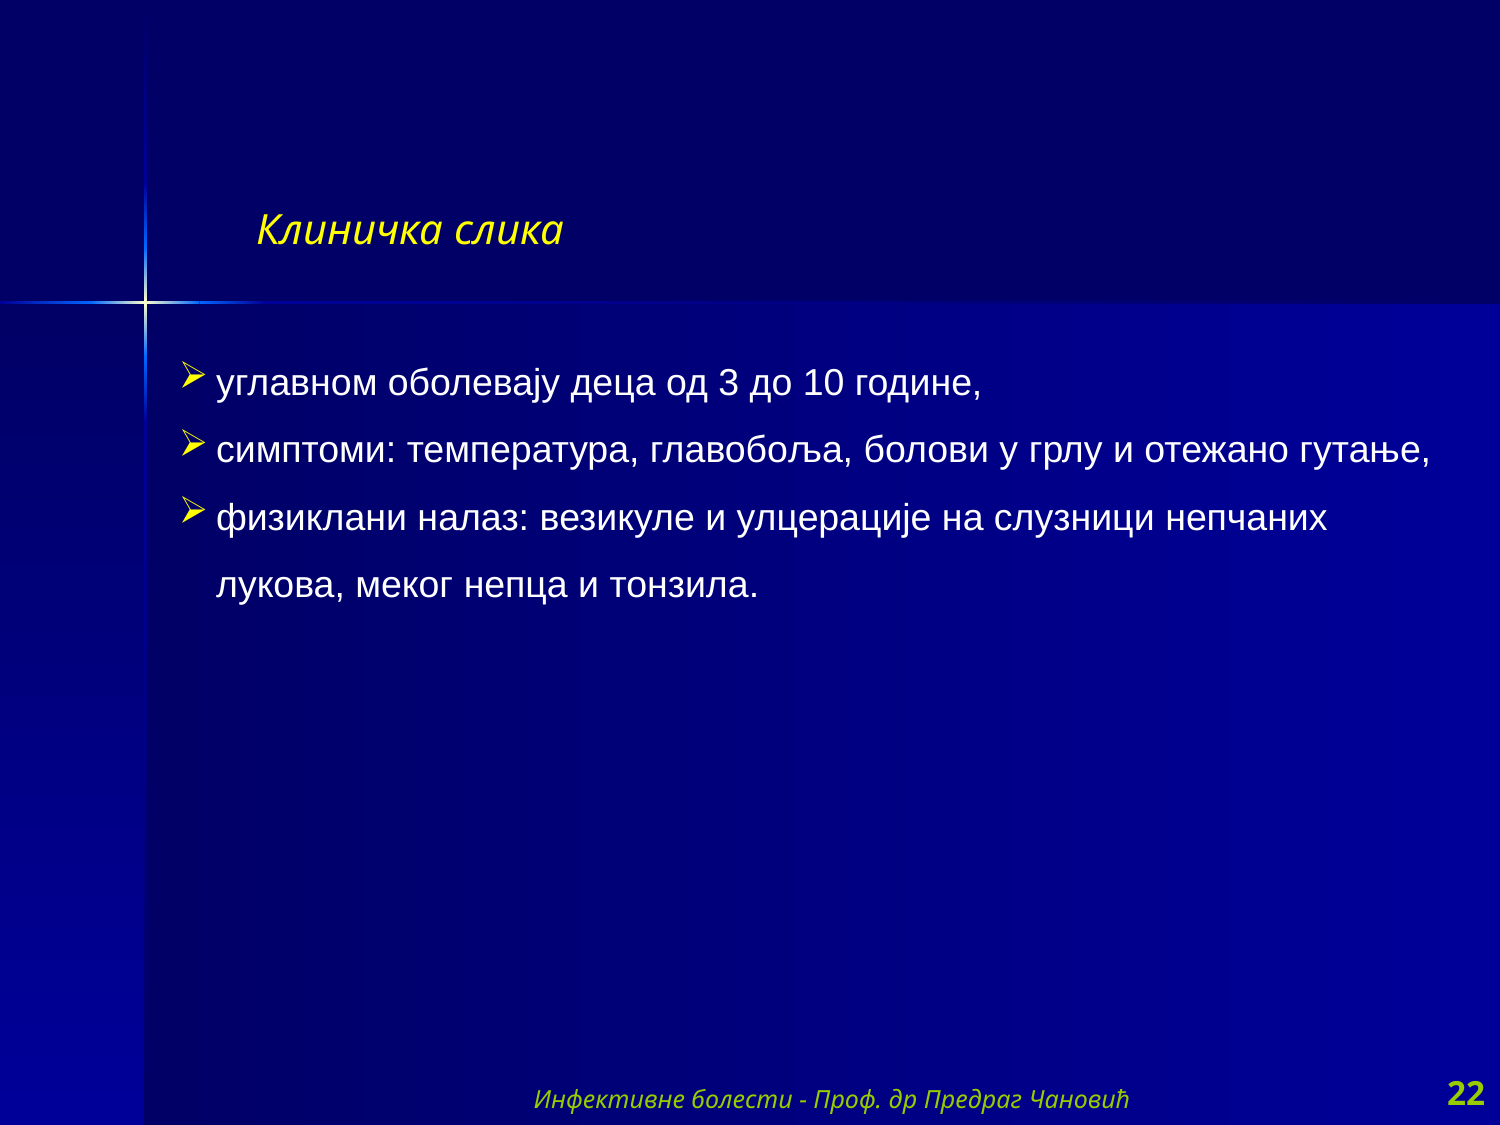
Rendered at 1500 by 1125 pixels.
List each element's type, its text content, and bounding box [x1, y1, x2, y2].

slide_number 22 [1345, 1049, 1500, 1125]
footer Инфективне болести - Проф. др Предраг Чановић [430, 1049, 1235, 1125]
text_box углавном оболевају деца од 3 до 10 године, симптоми: температура, главобоља, болови у грлу и отежано гутање, физиклани налаз: везикуле и улцерације на слузници непчаних лукова, меког непца и тонзила. [164, 327, 1473, 613]
text_box Клиничка слика [242, 195, 605, 261]
